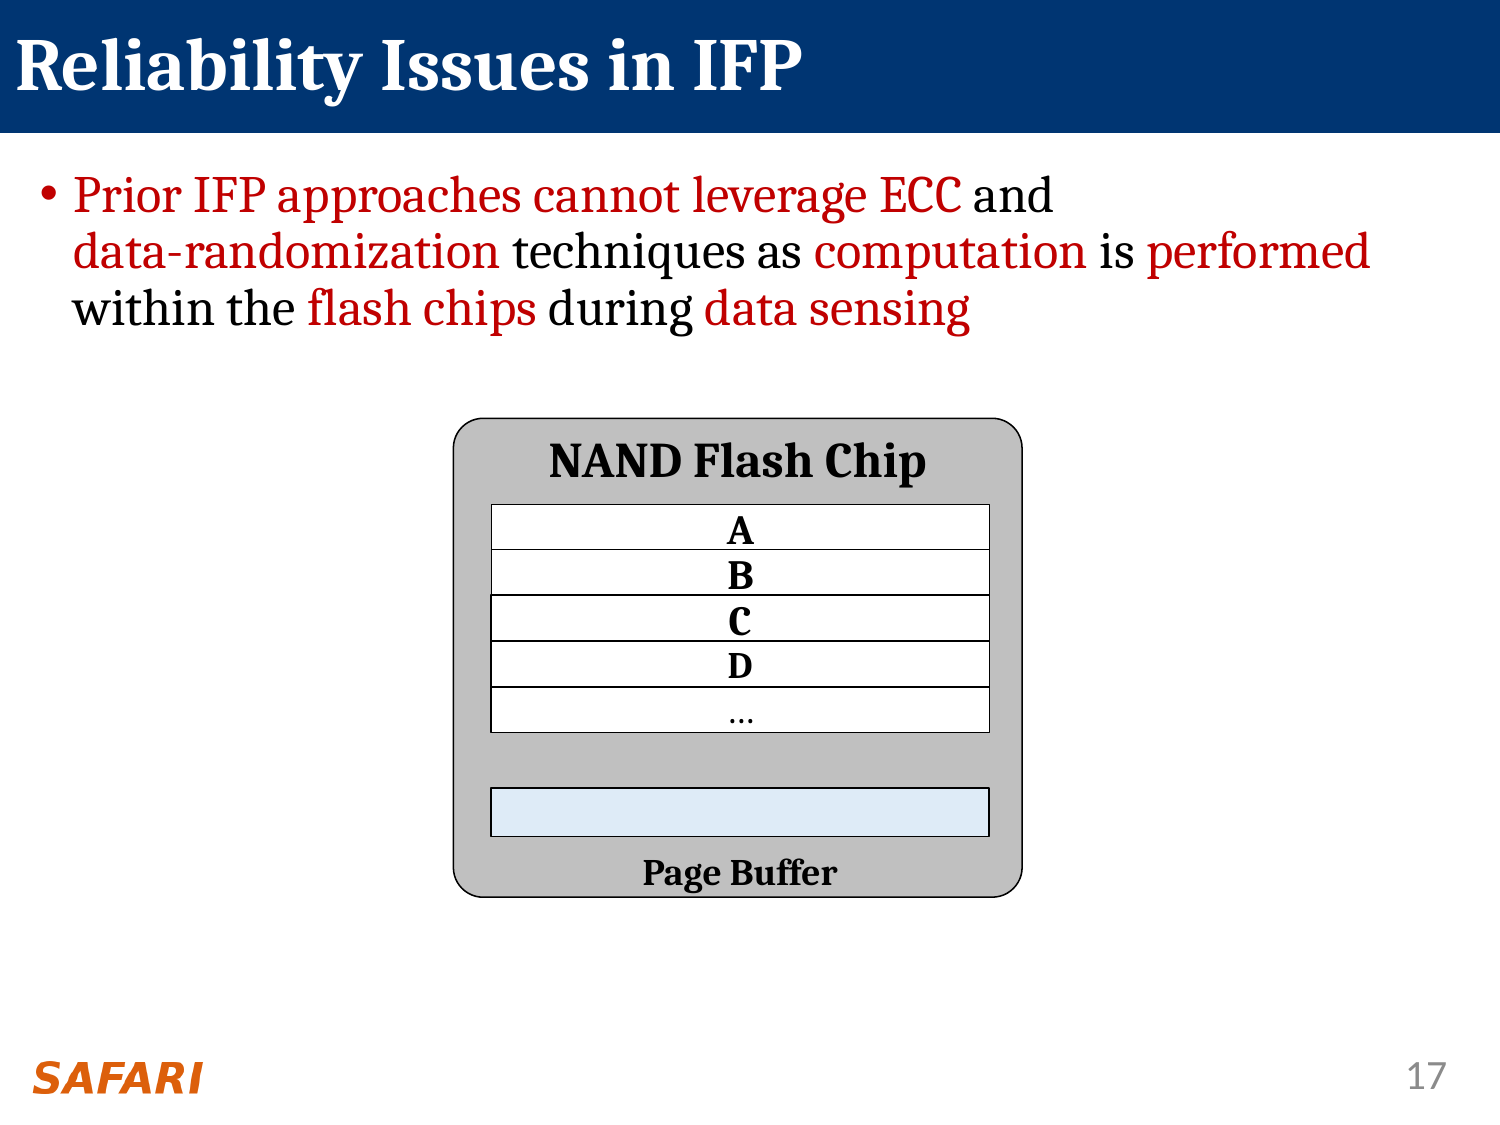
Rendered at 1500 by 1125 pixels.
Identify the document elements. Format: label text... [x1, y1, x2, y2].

picture [31, 1052, 209, 1104]
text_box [453, 418, 1023, 902]
title Reliability Issues in IFP [0, 0, 1500, 133]
list Prior IFP approaches cannot leverage ECC and data-randomization techniques as computation is performed within the flash chips during data sensing [24, 159, 1476, 346]
